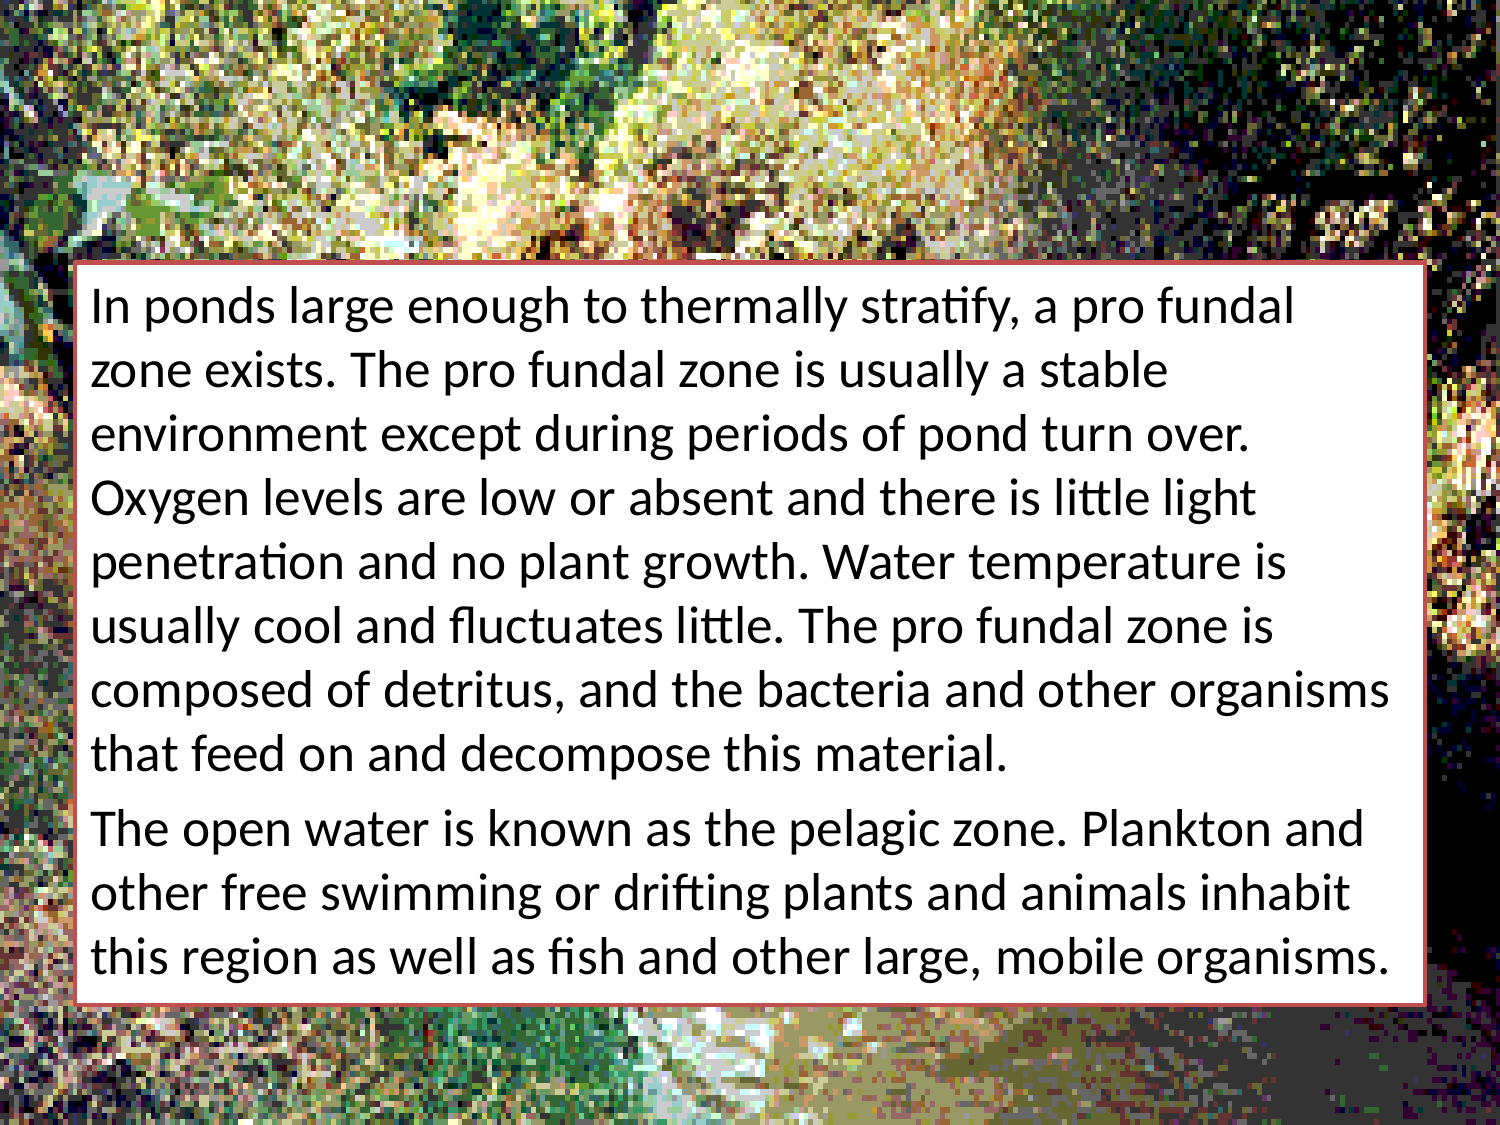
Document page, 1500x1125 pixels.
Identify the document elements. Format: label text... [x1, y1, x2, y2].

picture [0, 0, 1500, 1125]
list In ponds large enough to thermally stratify, a pro fundal zone exists. The pro fundal zone is usually a stable environment except during periods of pond turn over. Oxygen levels are low or absent and there is little light penetration and no plant growth. Water temperature is usually cool and fluctuates little. The pro fundal zone is composed of detritus, and the bacteria and other organisms that feed on and decompose this material. The open water is known as the pelagic zone. Plankton and other free swimming or drifting plants and animals inhabit this region as well as fish and other large, mobile organisms. [73, 260, 1427, 1007]
